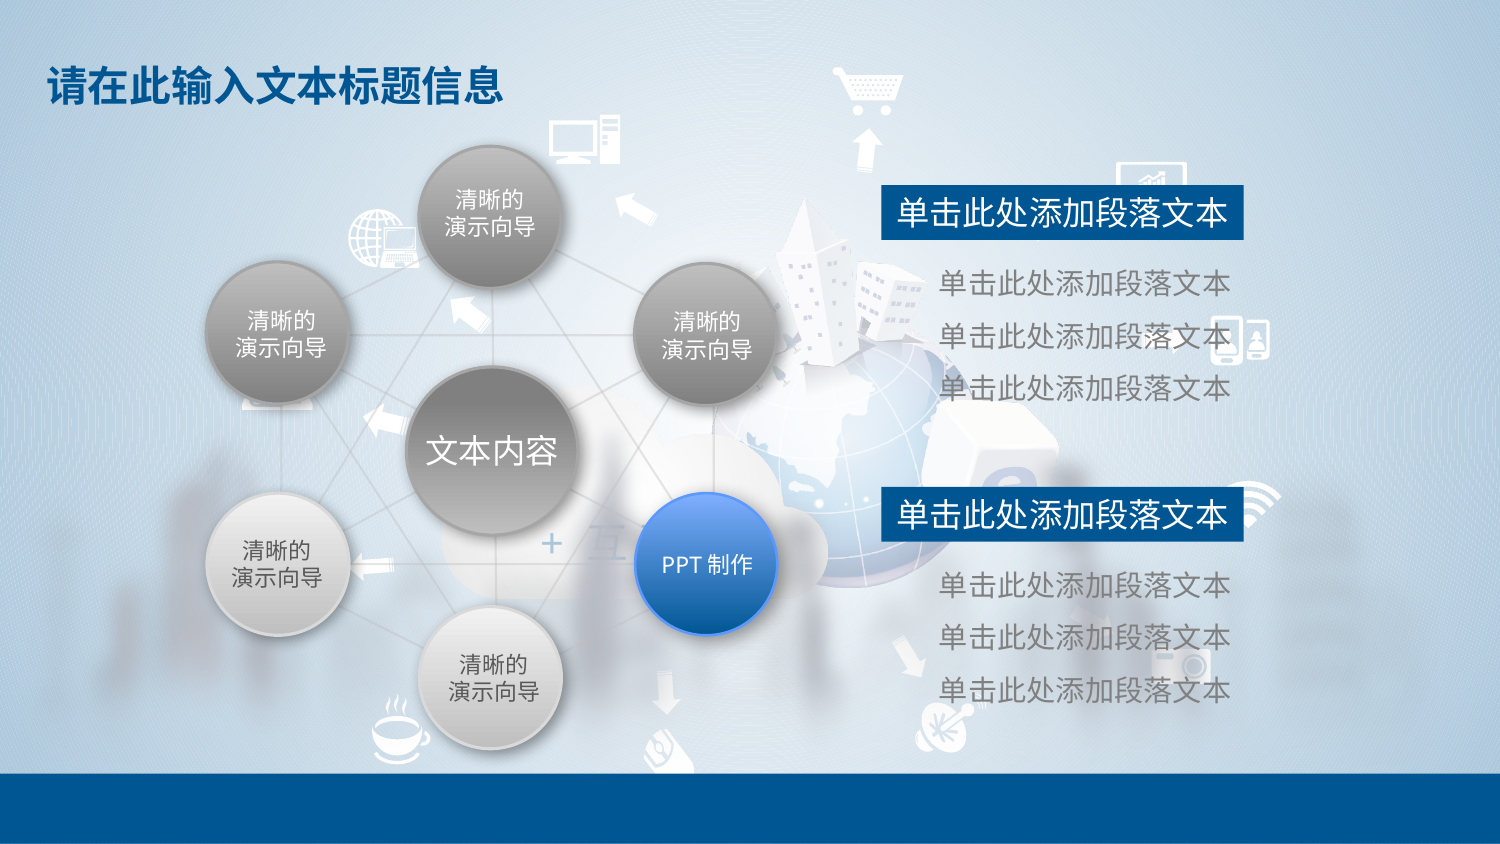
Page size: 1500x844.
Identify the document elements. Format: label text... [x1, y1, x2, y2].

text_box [274, 220, 714, 686]
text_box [404, 145, 577, 289]
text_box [621, 492, 794, 636]
text_box 单击此处添加段落文本 [881, 185, 1244, 240]
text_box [408, 606, 581, 749]
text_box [406, 366, 579, 536]
text_box 单击此处添加段落文本单击此处添加段落文本单击此处添加段落文本 [902, 240, 1247, 413]
text_box 单击此处添加段落文本单击此处添加段落文本单击此处添加段落文本 [902, 542, 1247, 715]
text_box 单击此处添加段落文本 [881, 486, 1244, 542]
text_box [191, 492, 364, 636]
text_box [195, 261, 368, 405]
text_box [621, 263, 794, 406]
